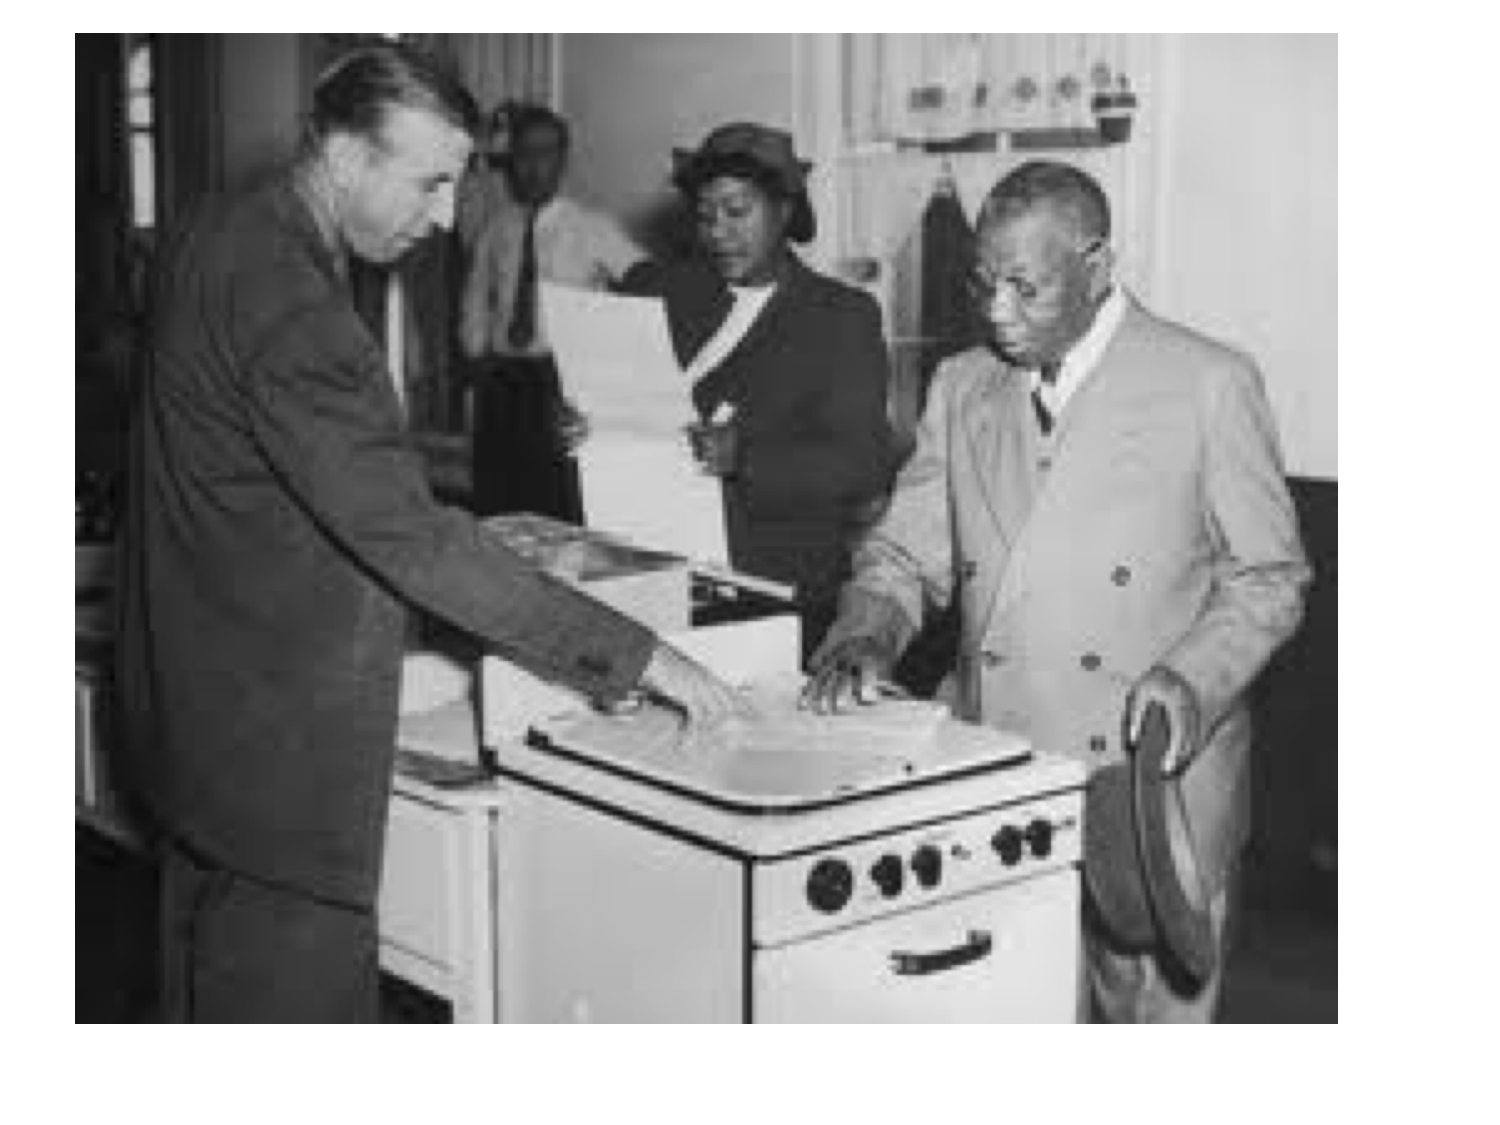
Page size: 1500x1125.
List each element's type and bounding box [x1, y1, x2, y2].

text_box [74, 33, 1339, 1024]
